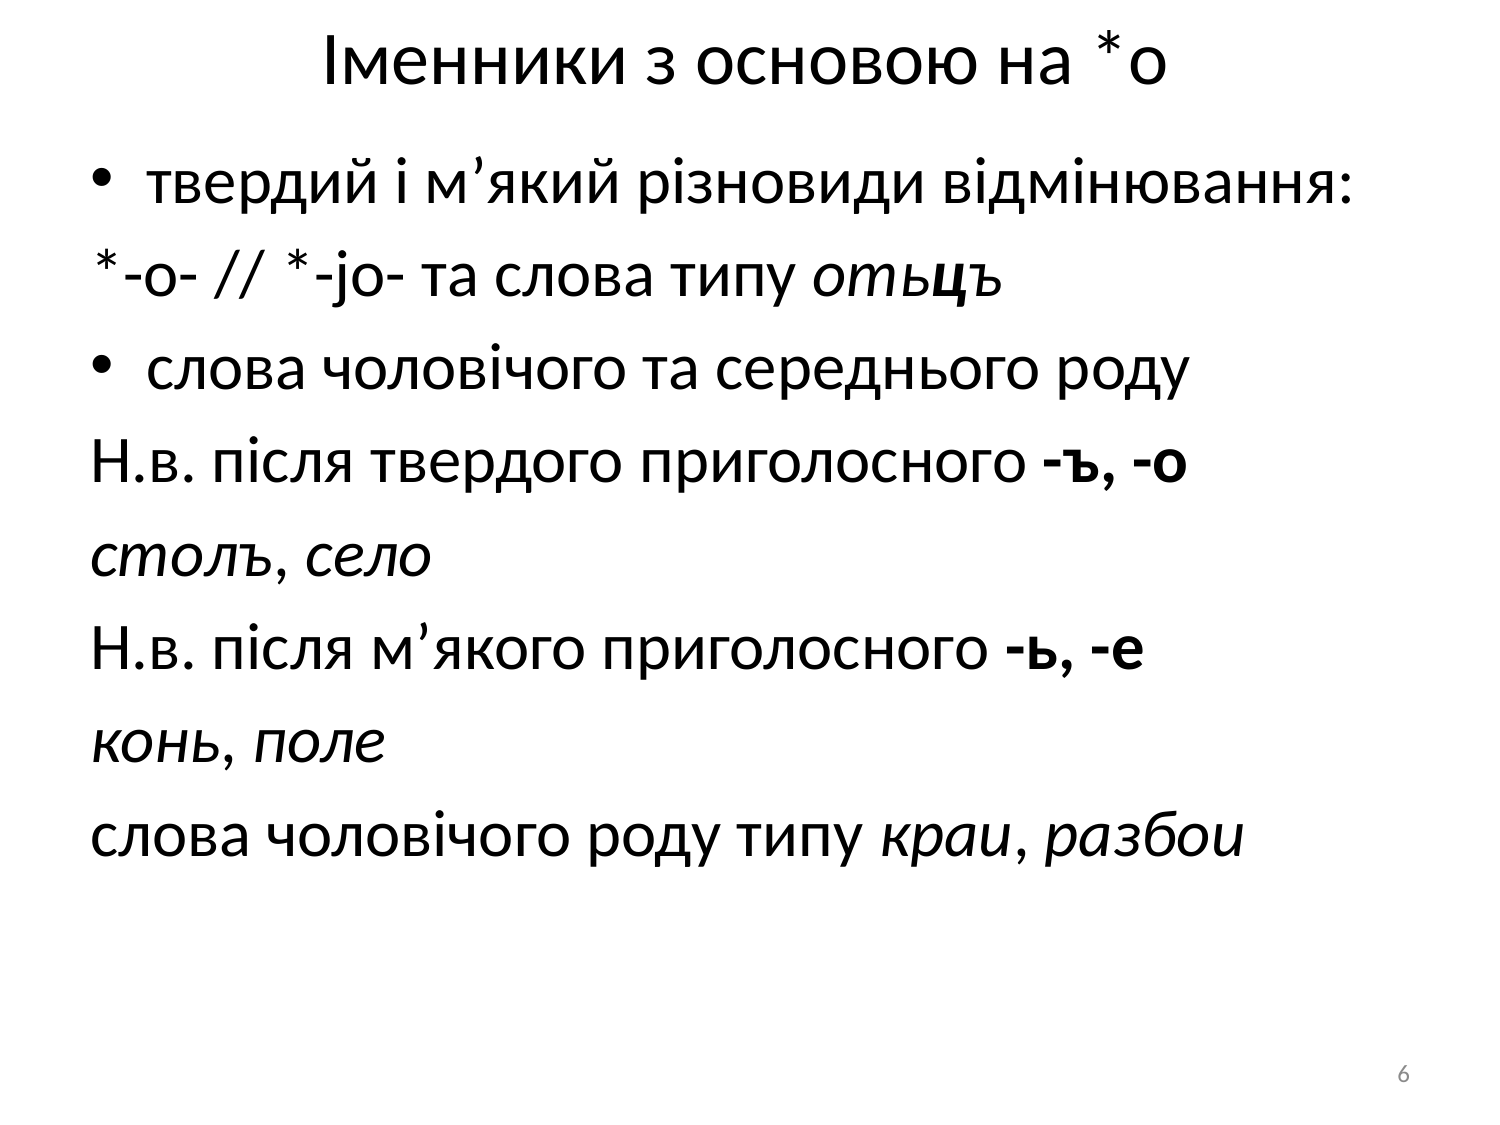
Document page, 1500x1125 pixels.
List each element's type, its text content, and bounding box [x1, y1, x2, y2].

title Іменники з основою на *о [70, 0, 1421, 108]
list твердий і м’який різновиди відмінювання: *-о- // *-jo- та слова типу отьцъ слова чоловічого та середнього роду Н.в. після твердого приголосного -ъ, -о столъ, село Н.в. після м’якого приголосного -ь, -е конь, поле слова чоловічого роду типу краи, разбои [75, 128, 1425, 1005]
slide_number 6 [1074, 1042, 1425, 1103]
